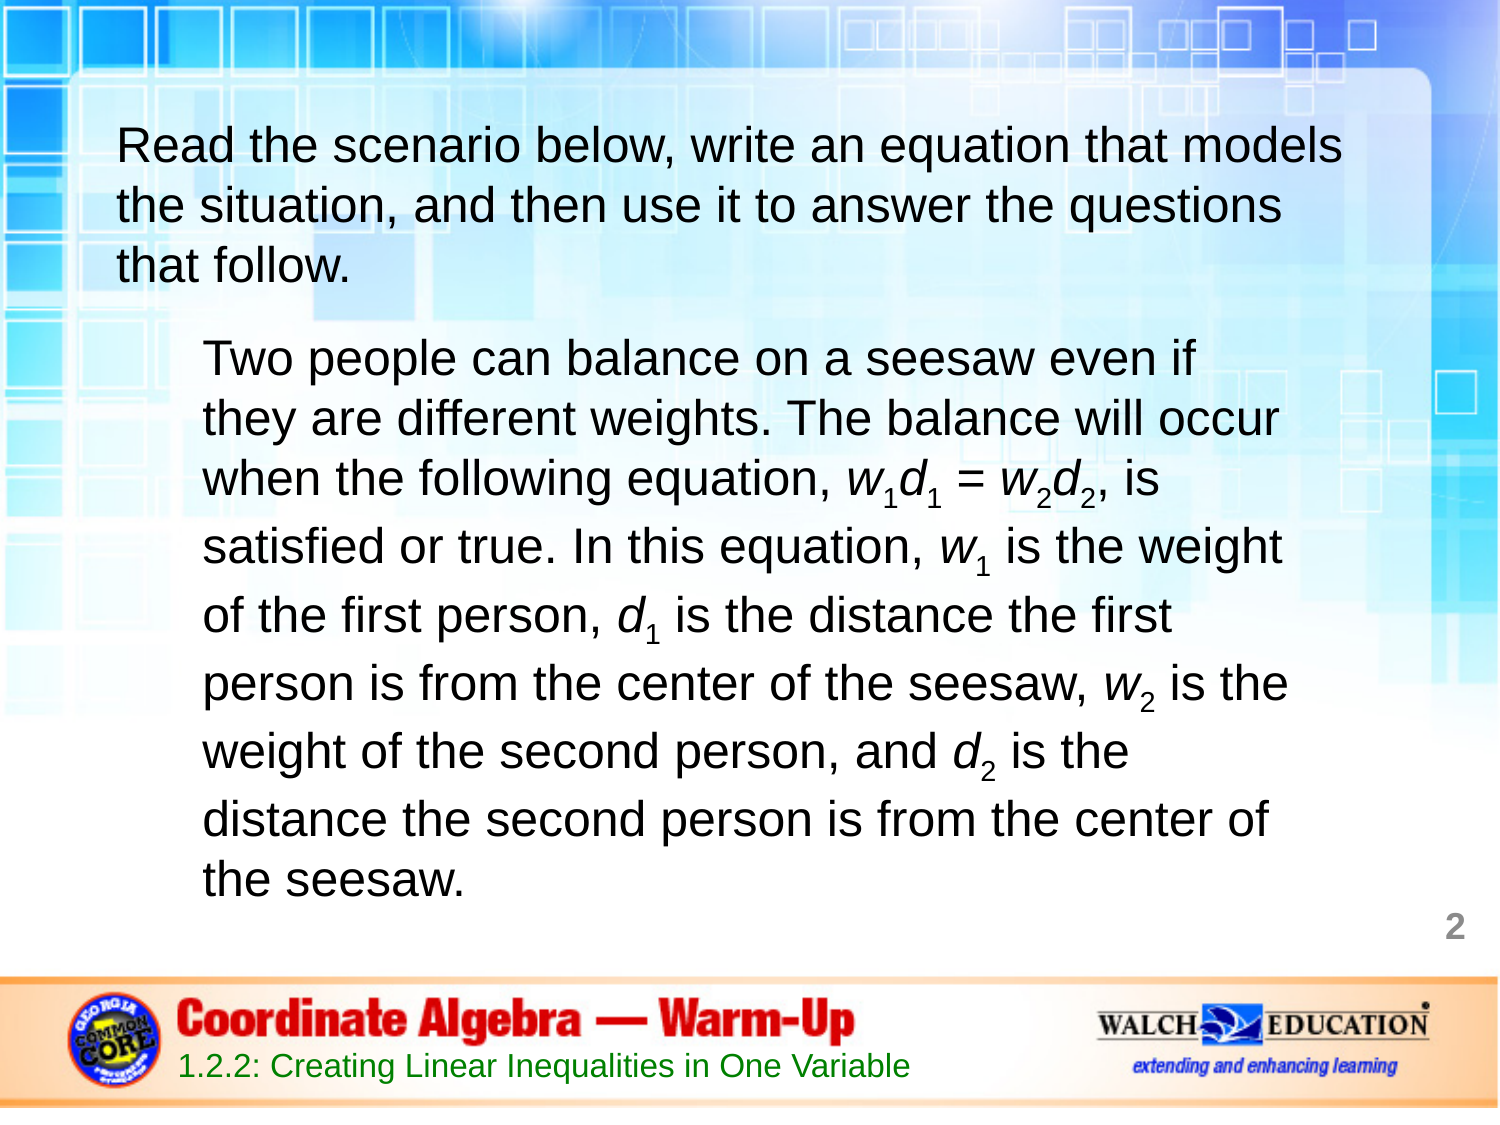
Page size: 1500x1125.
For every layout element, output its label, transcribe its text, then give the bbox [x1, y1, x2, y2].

slide_number 2 [1361, 901, 1481, 949]
picture [0, 0, 1500, 1108]
text_box Two people can balance on a seesaw even if they are different weights. The balance will occur when the following equation, w1d1 = w2d2, is satisfied or true. In this equation, w1 is the weight of the first person, d1 is the distance the first person is from the center of the seesaw, w2 is the weight of the second person, and d2 is the distance the second person is from the center of the seesaw. [187, 318, 1307, 915]
text_box Read the scenario below, write an equation that models the situation, and then use it to answer the questions that follow. [101, 105, 1394, 319]
list 1.2.2: Creating Linear Inequalities in One Variable [162, 1036, 1070, 1080]
